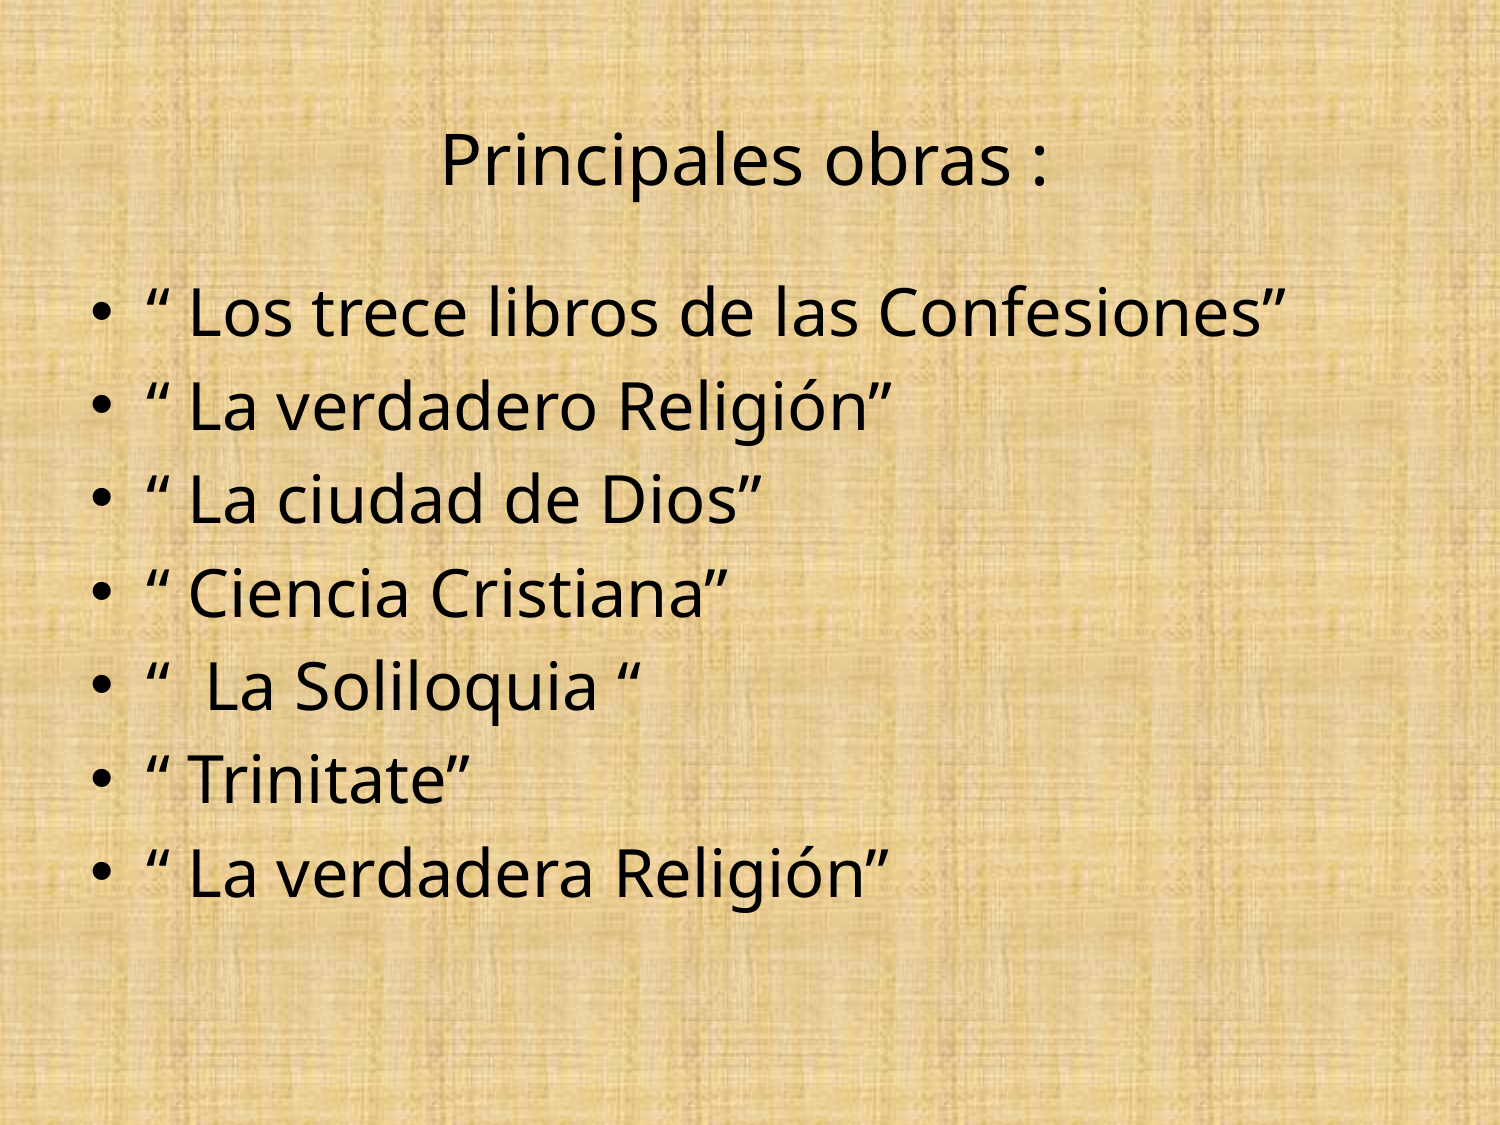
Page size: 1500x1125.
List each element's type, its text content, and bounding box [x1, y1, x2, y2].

picture [0, 0, 1500, 1125]
list “ Los trece libros de las Confesiones” “ La verdadero Religión” “ La ciudad de Dios” “ Ciencia Cristiana” “ La Soliloquia “ “ Trinitate” “ La verdadera Religión” [75, 262, 1425, 1005]
title Principales obras : [70, 105, 1421, 293]
